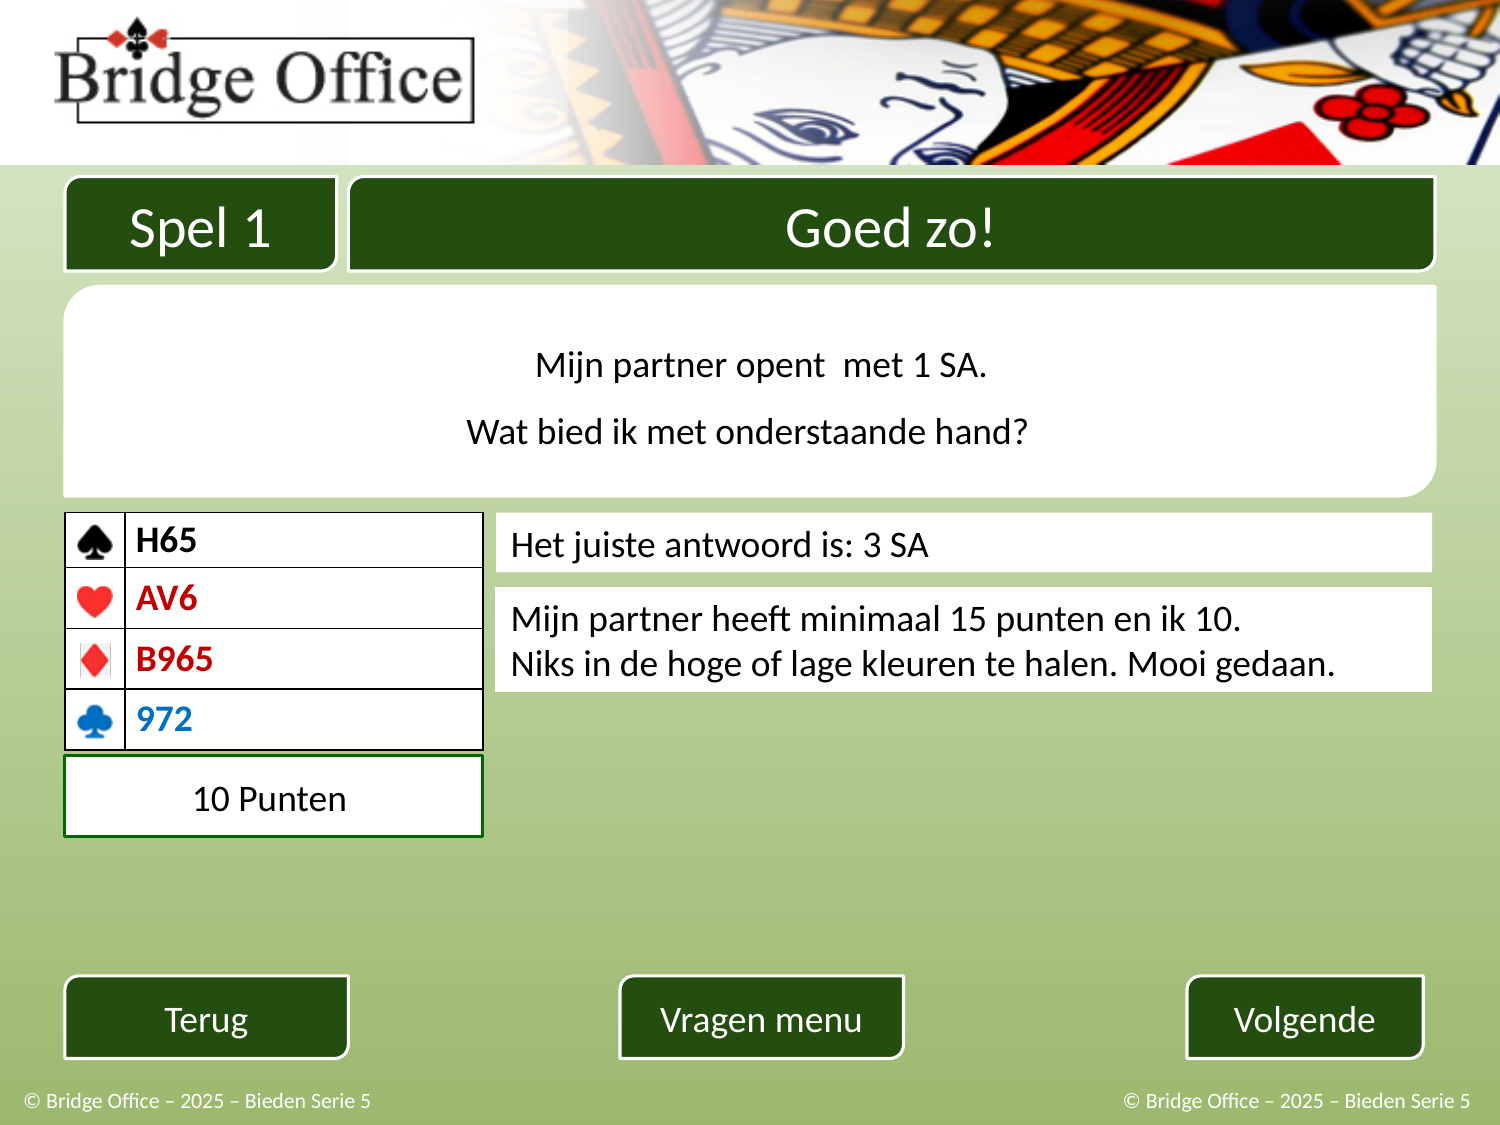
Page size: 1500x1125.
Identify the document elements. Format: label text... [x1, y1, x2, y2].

picture [77, 524, 114, 561]
text_box Het juiste antwoord is: 3 SA [496, 512, 1433, 573]
picture [77, 643, 114, 679]
text_box Vragen menu [618, 974, 906, 1061]
picture [0, 0, 1500, 166]
table_header [66, 513, 124, 567]
table_cell [66, 629, 124, 688]
text_box Wat bied ik met onderstaande hand? [451, 399, 1072, 460]
table_cell [66, 690, 124, 749]
table_header H65 [126, 513, 482, 567]
text_box Mijn partner heeft minimaal 15 punten en ik 10. Niks in de hoge of lage kleuren te halen. Mooi gedaan. [495, 587, 1432, 692]
text_box 10 Punten [63, 754, 484, 838]
text_box Goed zo! [346, 179, 1437, 273]
picture [77, 703, 114, 740]
table_cell 972 [126, 690, 482, 749]
text_box © Bridge Office – 2025 – Bieden Serie 5 [8, 1079, 393, 1121]
table_cell AV6 [126, 568, 482, 628]
text_box Mijn partner opent met 1 SA. [508, 332, 1015, 393]
text_box © Bridge Office – 2025 – Bieden Serie 5 [1107, 1079, 1500, 1121]
text_box Spel 1 [63, 179, 339, 273]
text_box Terug [63, 974, 350, 1061]
text_box Volgende [1185, 974, 1425, 1061]
table_cell [66, 568, 124, 628]
picture [77, 585, 114, 618]
text_box [63, 284, 1437, 498]
table_cell B965 [126, 629, 482, 688]
